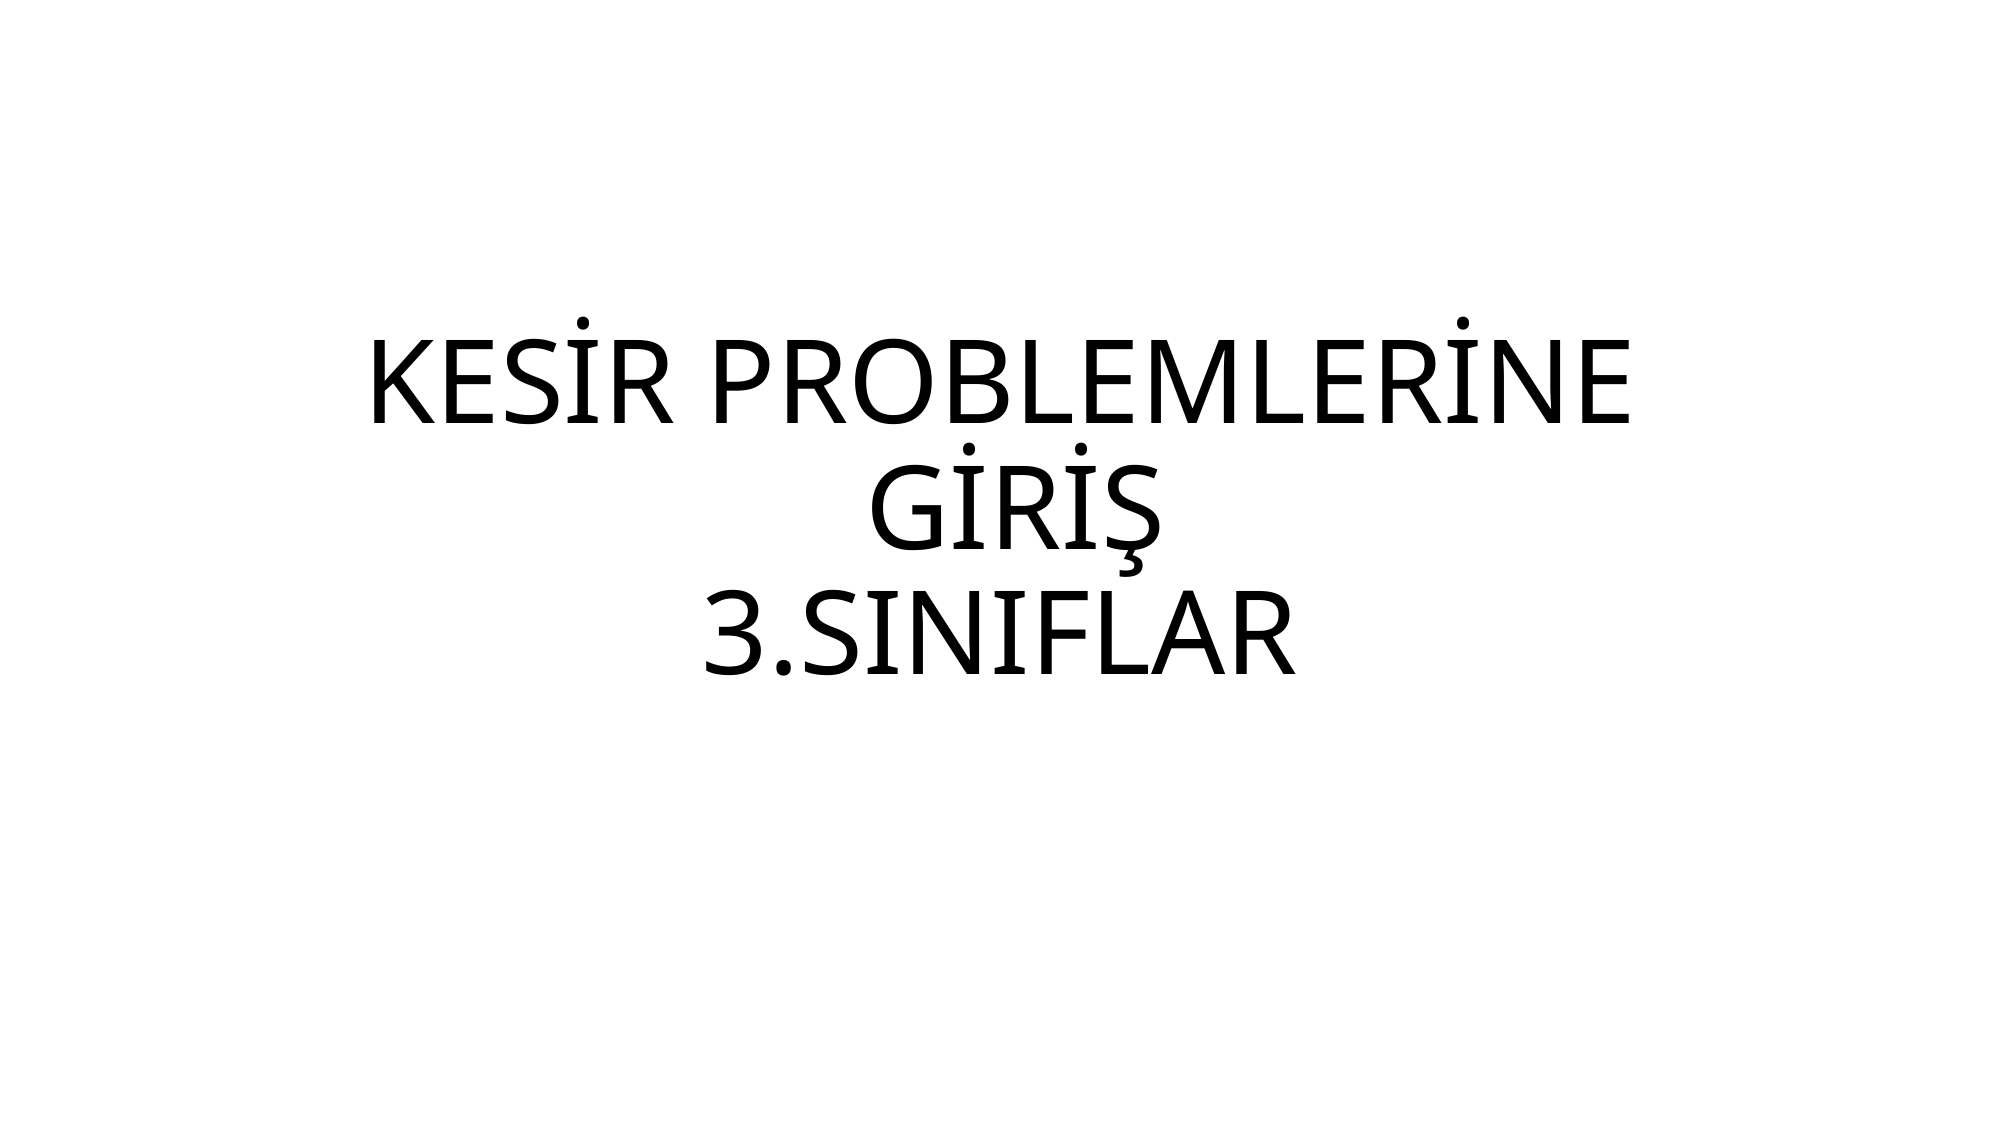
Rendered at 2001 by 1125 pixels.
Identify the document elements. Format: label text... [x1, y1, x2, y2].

title KESİR PROBLEMLERİNE GİRİŞ 3.SINIFLAR [249, 315, 1750, 708]
